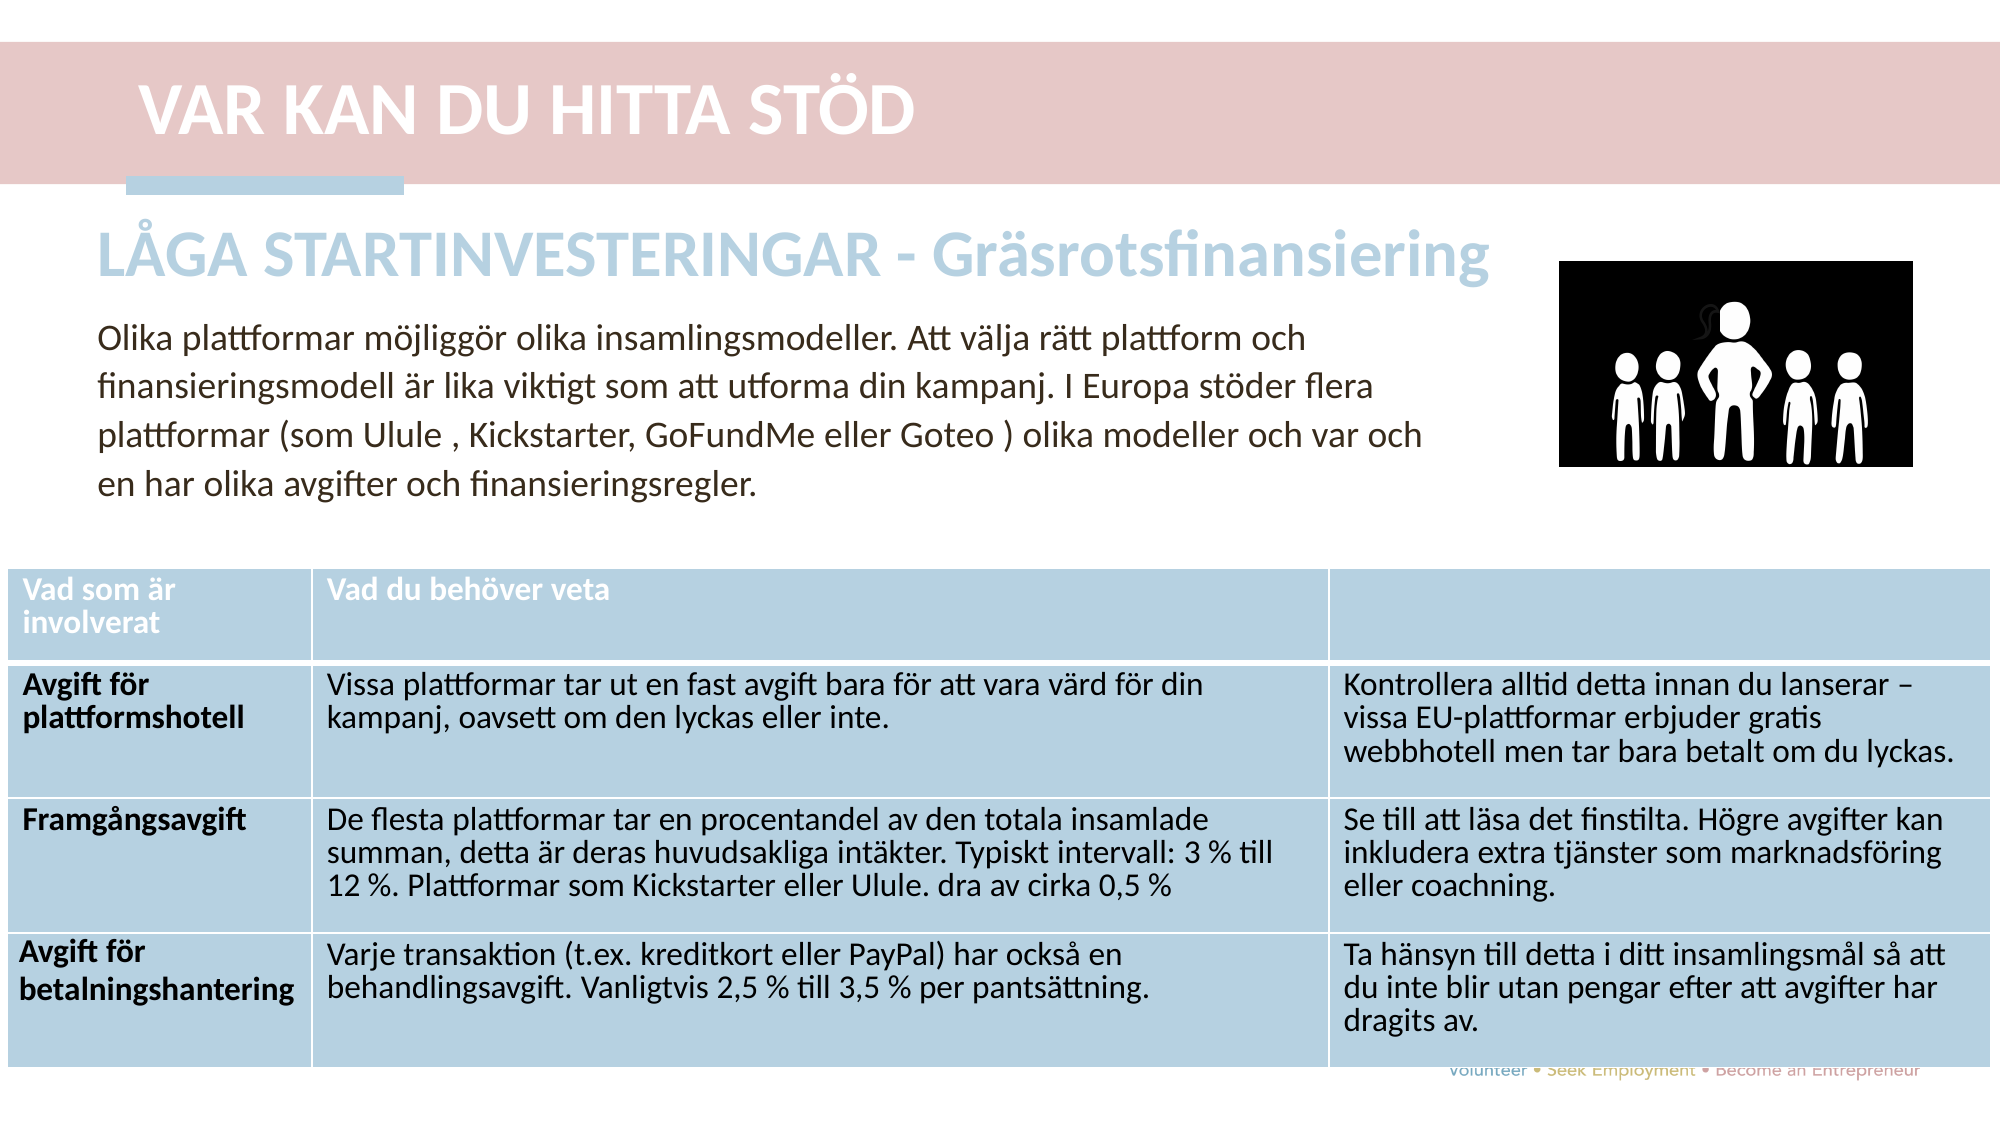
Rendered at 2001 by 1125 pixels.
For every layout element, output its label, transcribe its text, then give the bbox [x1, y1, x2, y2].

table_cell Kontrollera alltid detta innan du lanserar – vissa EU-plattformar erbjuder gratis webbhotell men tar bara betalt om du lyckas. [1330, 666, 1990, 797]
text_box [1559, 261, 1913, 467]
table_cell Ta hänsyn till detta i ditt insamlingsmål så att du inte blir utan pengar efter att avgifter har dragits av. [1330, 934, 1990, 1067]
list VAR KAN DU HITTA STÖD [123, 51, 1913, 170]
table_header [1330, 569, 1990, 660]
table_cell De flesta plattformar tar en procentandel av den totala insamlade summan, detta är deras huvudsakliga intäkter. Typiskt intervall: 3 % till 12 %. Plattformar som Kickstarter eller Ulule. dra av cirka 0,5 % [313, 799, 1328, 932]
table_cell Se till att läsa det finstilta. Högre avgifter kan inkludera extra tjänster som marknadsföring eller coachning. [1330, 799, 1990, 932]
text_box LÅGA STARTINVESTERINGAR - Gräsrotsfinansiering [82, 221, 1739, 298]
picture [1418, 1068, 1971, 1103]
table_cell Avgift för plattformshotell [8, 666, 311, 797]
table_cell Vissa plattformar tar ut en fast avgift bara för att vara värd för din kampanj, oavsett om den lyckas eller inte. [313, 666, 1328, 797]
table_cell Varje transaktion (t.ex. kreditkort eller PayPal) har också en behandlingsavgift. Vanligtvis 2,5 % till 3,5 % per pantsättning. [313, 934, 1328, 1067]
table_header Vad som är involverat [8, 569, 311, 660]
table_cell Avgift för betalningshantering [8, 934, 311, 1067]
text_box Olika plattformar möjliggör olika insamlingsmodeller. Att välja rätt plattform och finansieringsmodell är lika viktigt som att utforma din kampanj. I Europa stöder flera plattformar (som Ulule , Kickstarter, GoFundMe eller Goteo ) olika modeller och var och en har olika avgifter och finansieringsregler. [82, 301, 1459, 488]
table_cell Framgångsavgift [8, 799, 311, 932]
table_header Vad du behöver veta [313, 569, 1328, 660]
